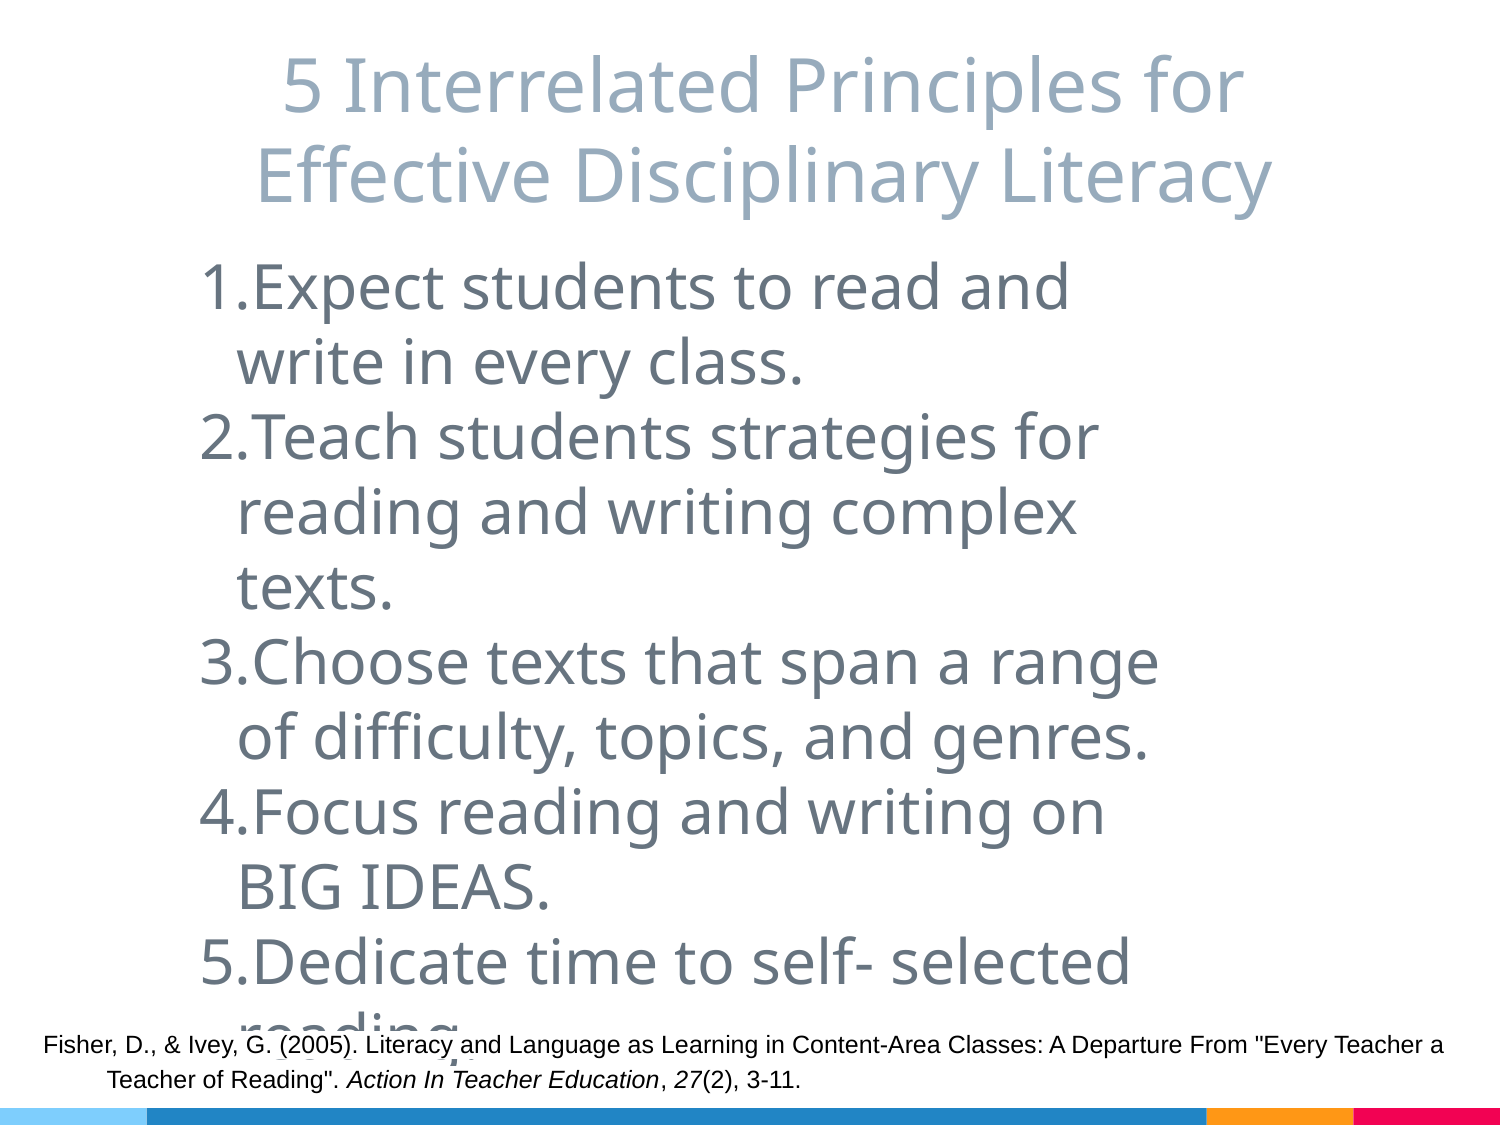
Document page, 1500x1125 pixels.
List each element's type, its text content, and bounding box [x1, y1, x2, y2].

text_box Fisher, D., & Ivey, G. (2005). Literacy and Language as Learning in Content-Area Classes: A Departure From "Every Teacher a Teacher of Reading". Action In Teacher Education, 27(2), 3-11. [28, 1009, 1500, 1100]
list Expect students to read and write in every class. Teach students strategies for reading and writing complex texts. Choose texts that span a range of difficulty, topics, and genres. Focus reading and writing on BIG IDEAS. Dedicate time to self- selected reading. [146, 232, 1207, 1009]
title 5 Interrelated Principles for Effective Disciplinary Literacy [146, 45, 1381, 233]
